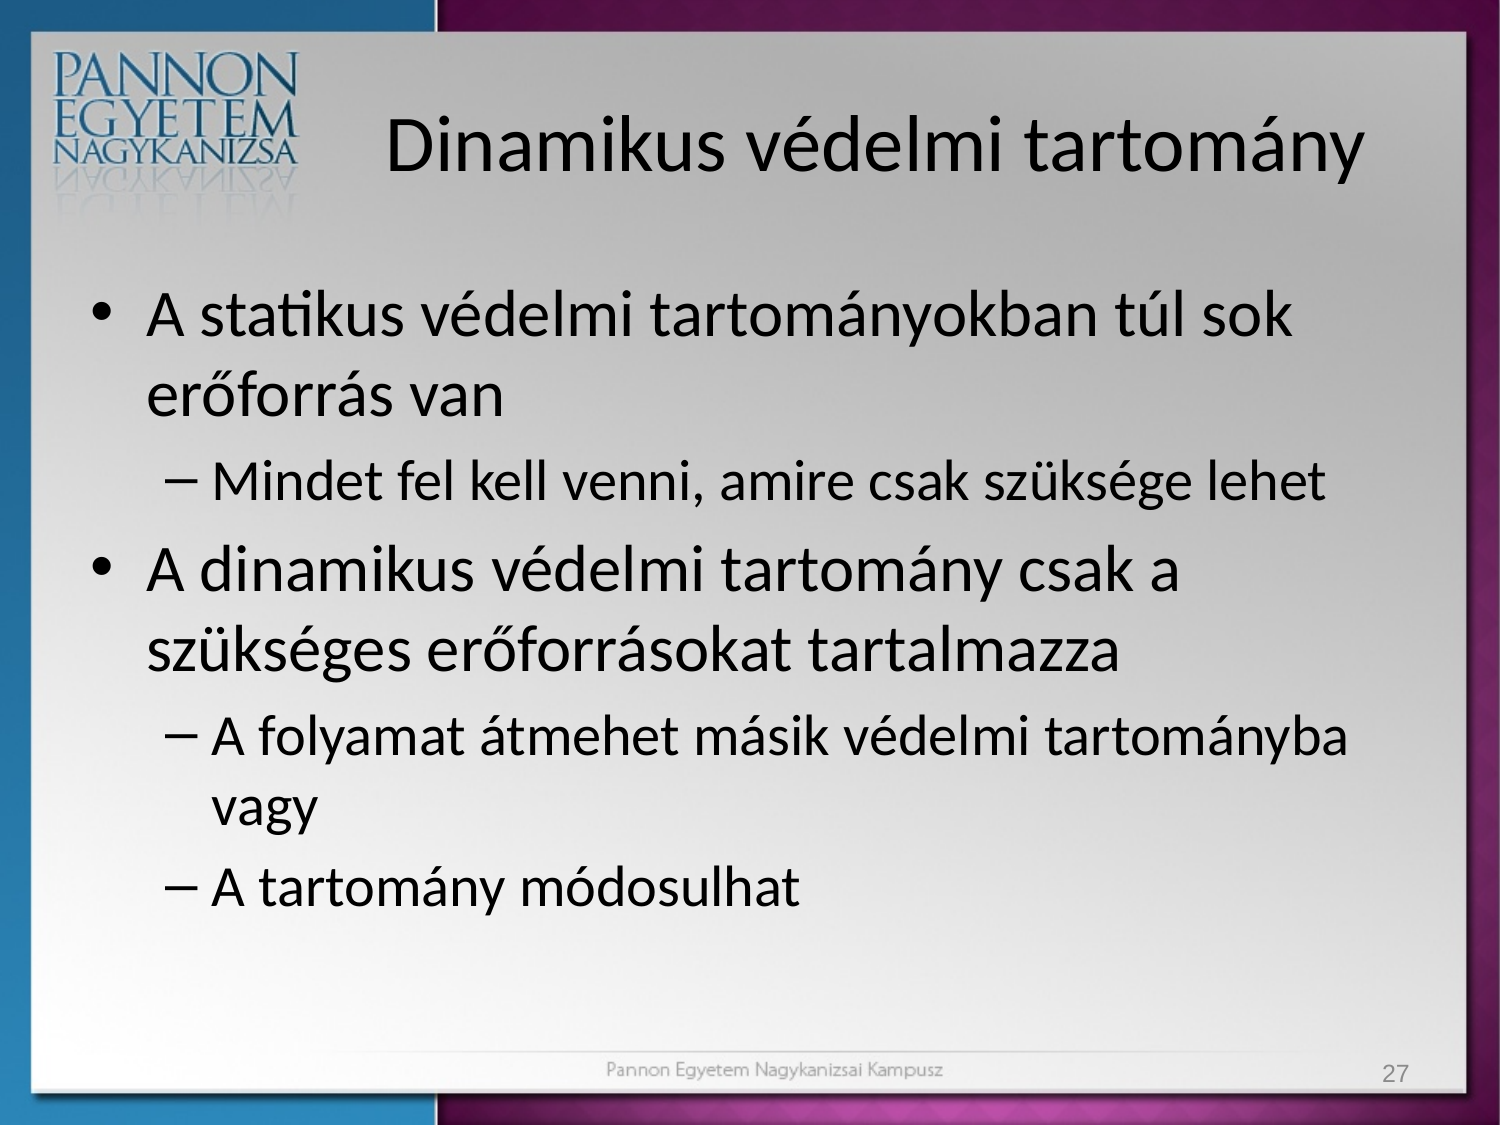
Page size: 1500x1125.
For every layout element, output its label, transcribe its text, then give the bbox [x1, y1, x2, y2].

slide_number 27 [1074, 1042, 1425, 1103]
picture [0, 0, 1500, 1125]
list A statikus védelmi tartományokban túl sok erőforrás van Mindet fel kell venni, amire csak szüksége lehet A dinamikus védelmi tartomány csak a szükséges erőforrásokat tartalmazza A folyamat átmehet másik védelmi tartományba vagy A tartomány módosulhat [75, 262, 1425, 1038]
title Dinamikus védelmi tartomány [328, 45, 1425, 233]
